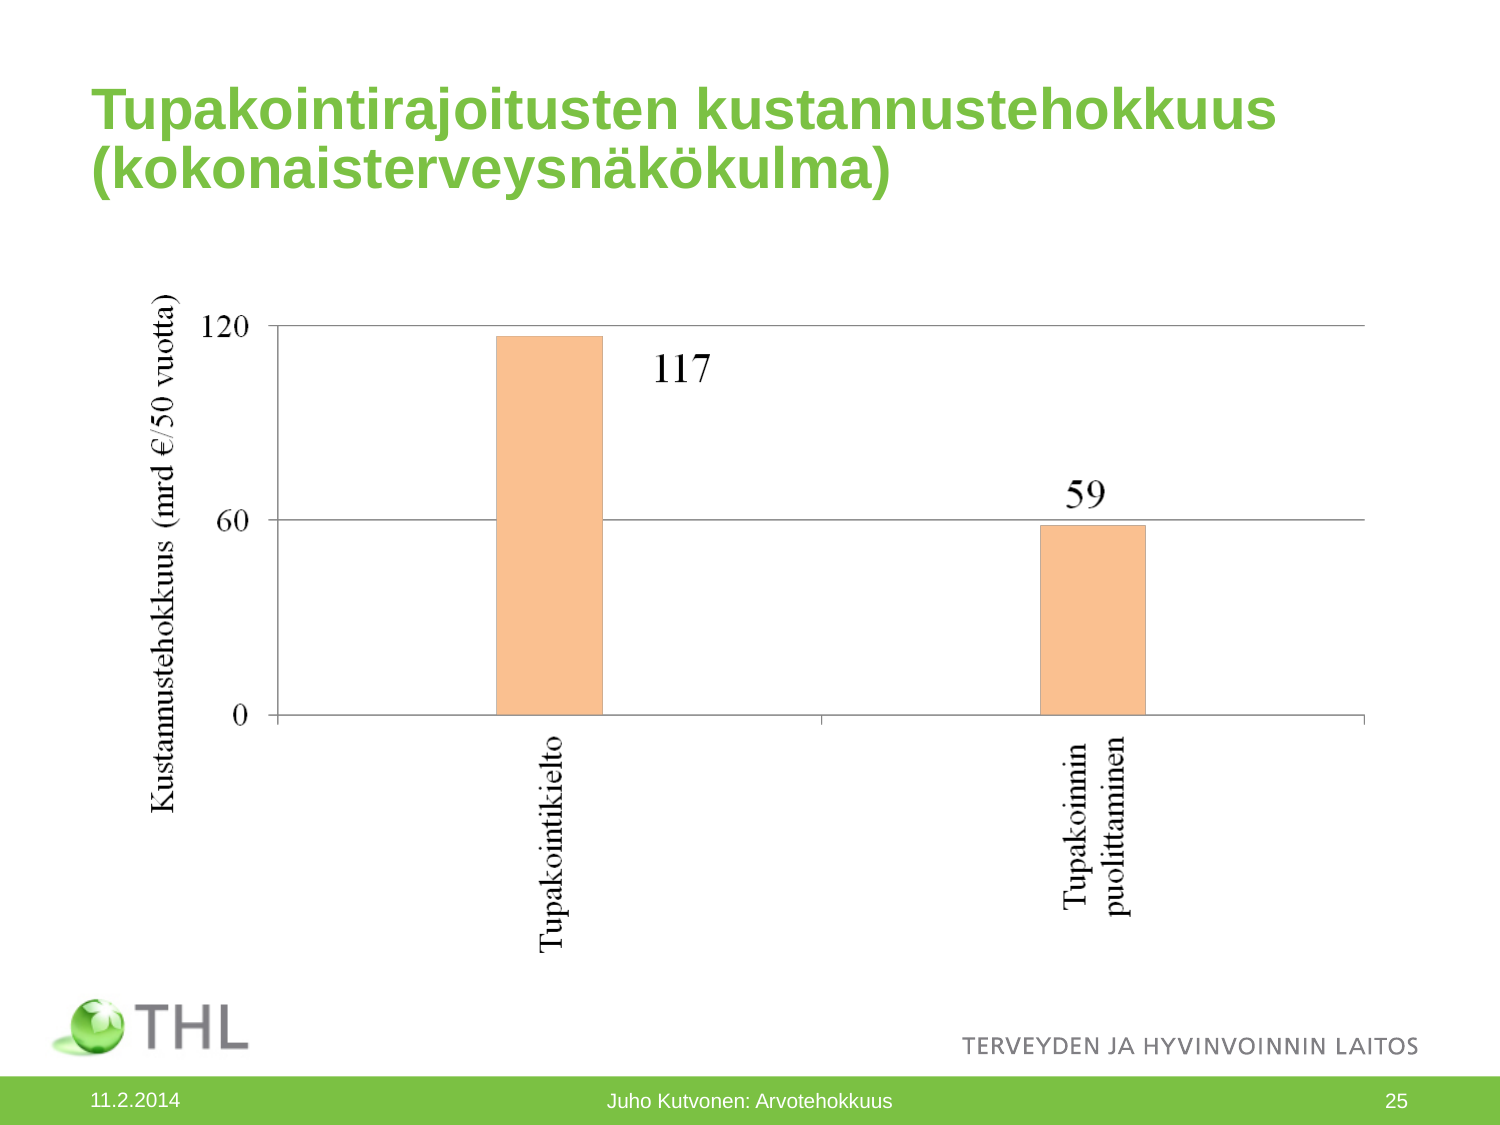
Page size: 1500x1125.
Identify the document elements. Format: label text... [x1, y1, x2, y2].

footer Juho Kutvonen: Arvotehokkuus [253, 1082, 1245, 1118]
picture [24, 983, 275, 1067]
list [66, 253, 1434, 1014]
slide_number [74, 1080, 255, 1118]
slide_number 25 [1245, 1082, 1424, 1118]
title Tupakointirajoitusten kustannustehokkuus (kokonaisterveysnäkökulma) [76, 42, 1424, 209]
